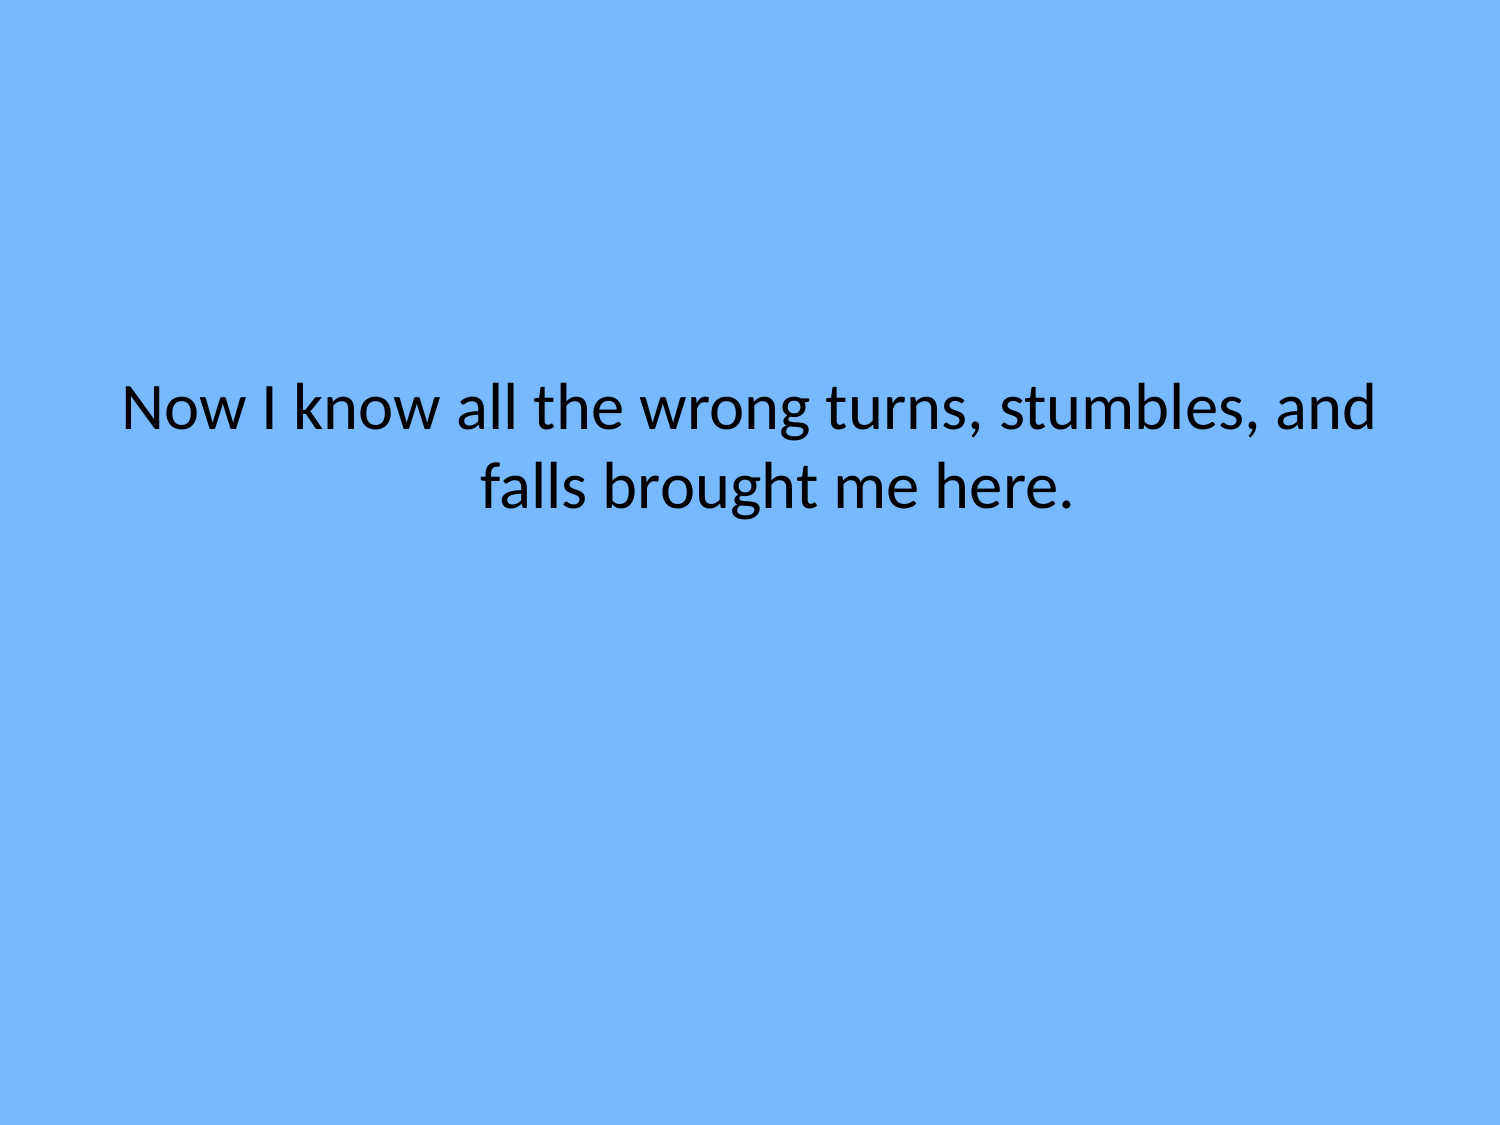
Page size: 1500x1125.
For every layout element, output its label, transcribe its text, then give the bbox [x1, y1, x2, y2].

list Now I know all the wrong turns, stumbles, and falls brought me here. [75, 75, 1425, 1005]
